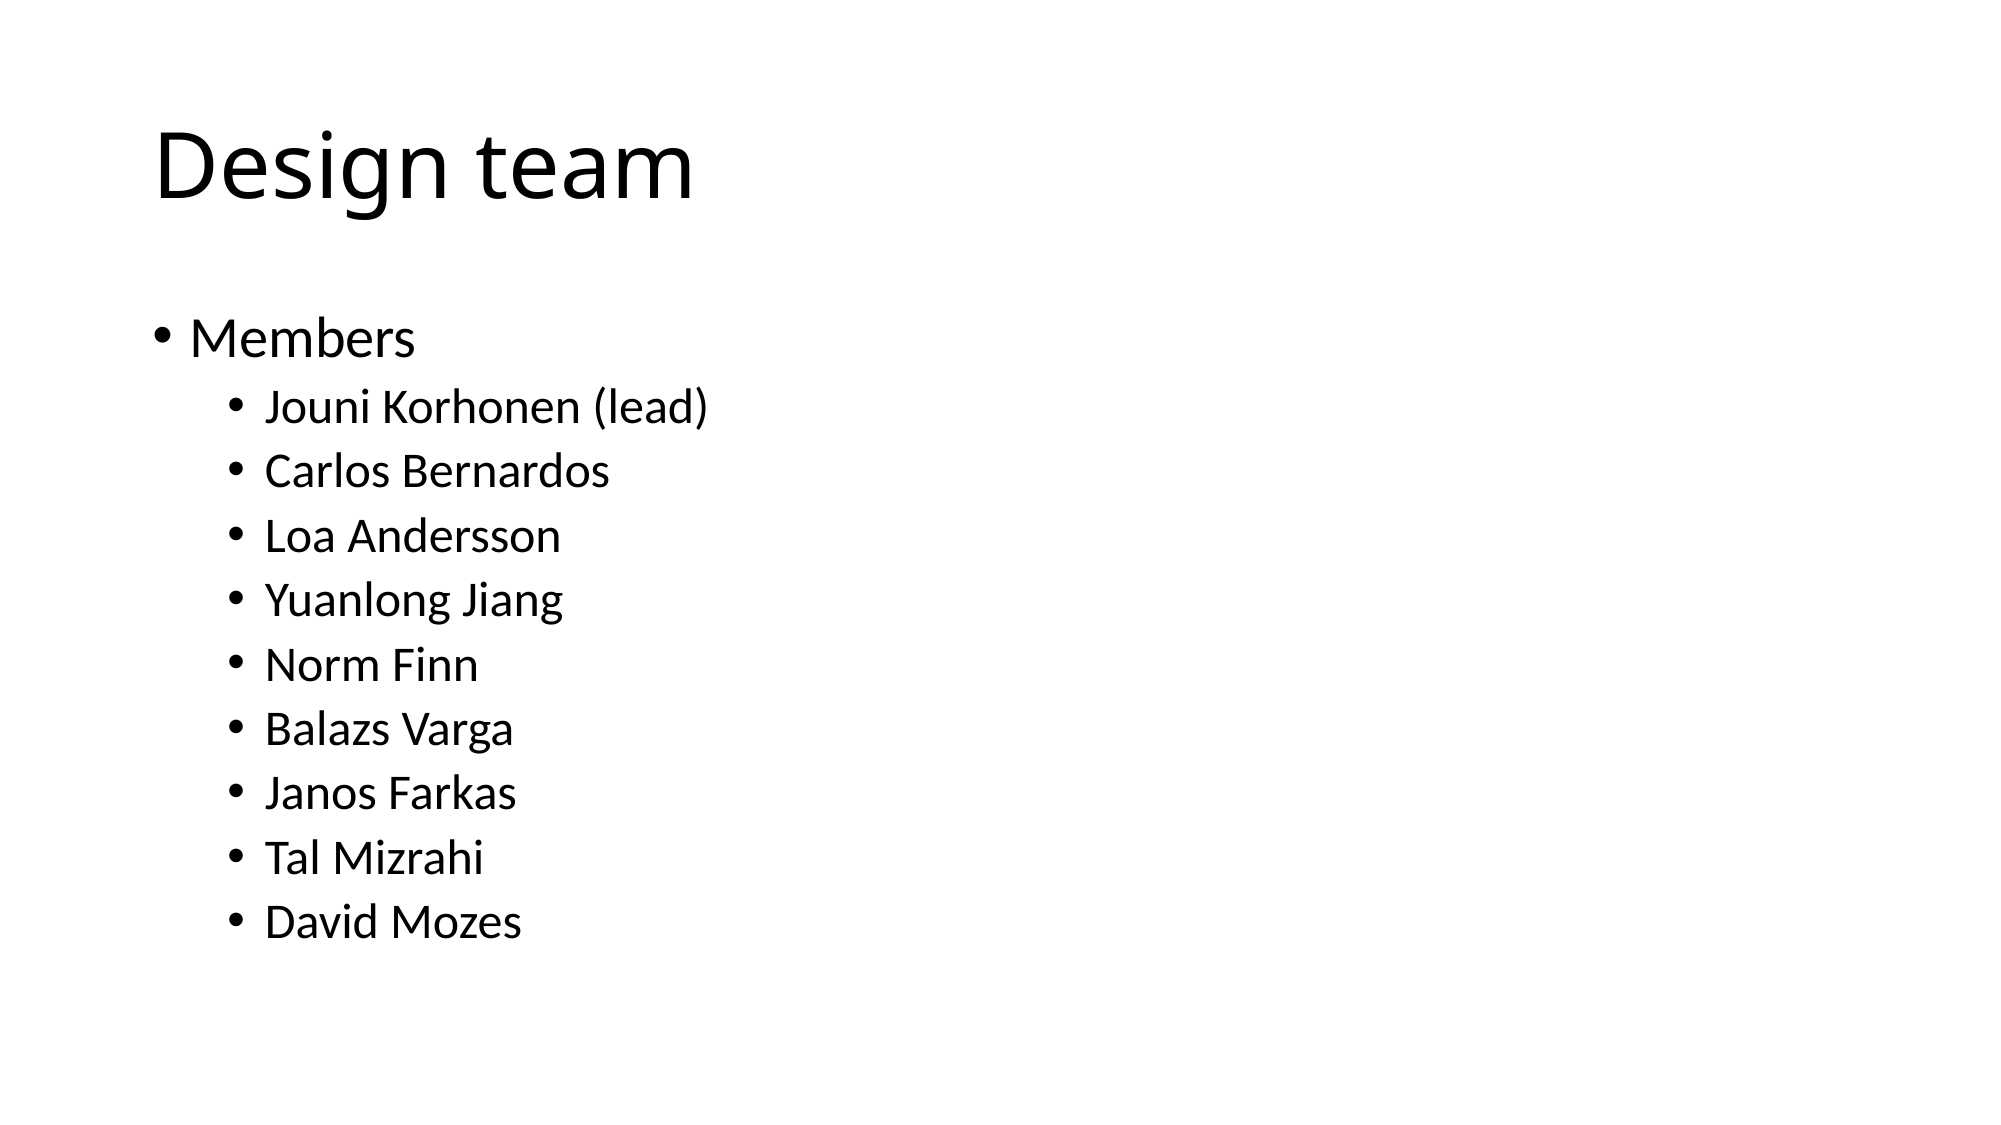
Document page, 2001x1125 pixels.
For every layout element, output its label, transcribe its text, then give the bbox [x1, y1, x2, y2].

title Design team [137, 59, 1863, 278]
list Members Jouni Korhonen (lead) Carlos Bernardos Loa Andersson Yuanlong Jiang Norm Finn Balazs Varga Janos Farkas Tal Mizrahi David Mozes [137, 299, 1863, 1014]
